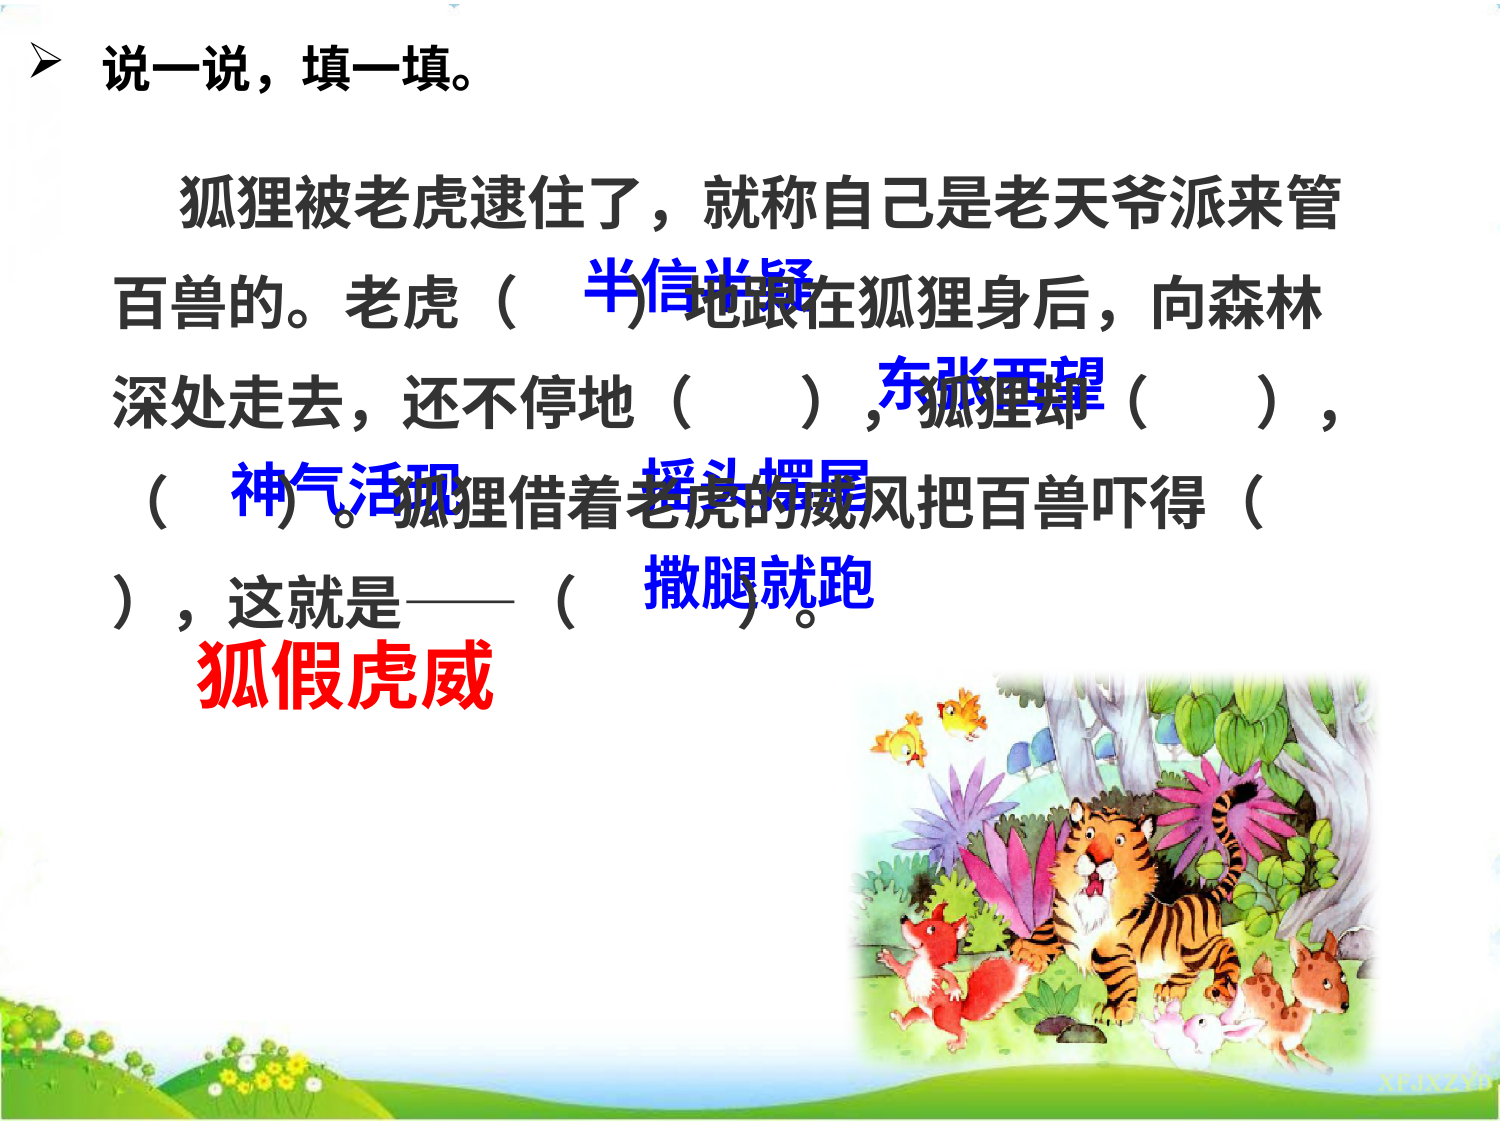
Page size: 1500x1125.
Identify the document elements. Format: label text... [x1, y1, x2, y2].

text_box 狐假虎威 [180, 644, 511, 726]
text_box 狐狸被老虎逮住了，就称自己是老天爷派来管百兽的。老虎（ ）地跟在狐狸身后，向森林深处走去，还不停地（ ），狐狸却（ ），（ ）。狐狸借着老虎的威风把百兽吓得（ ），这就是——（ ）。 [96, 128, 1379, 644]
text_box 说一说，填一填。 [11, 11, 1430, 105]
picture [0, 4, 1500, 1121]
